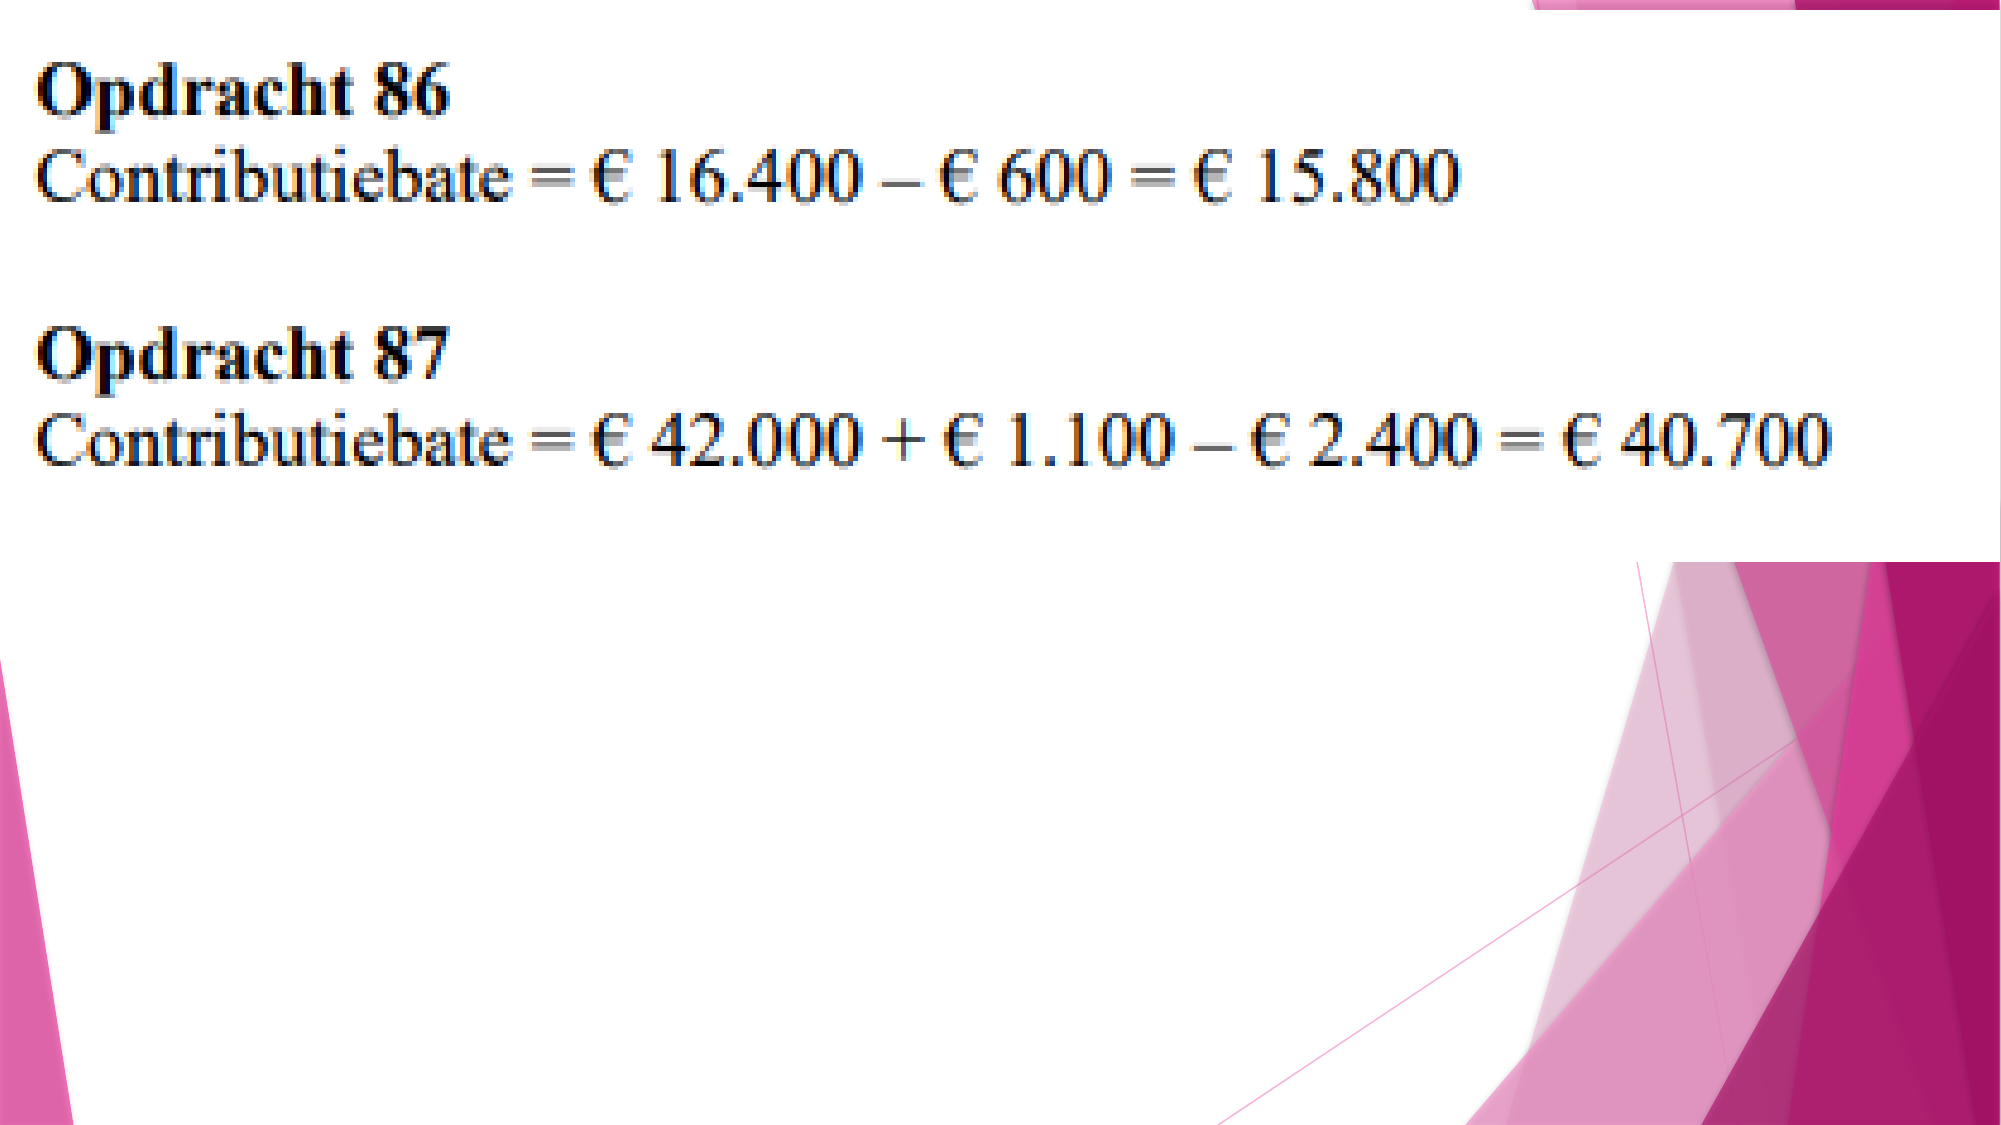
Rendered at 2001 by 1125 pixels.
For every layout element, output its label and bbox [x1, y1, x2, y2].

picture [0, 9, 2000, 563]
